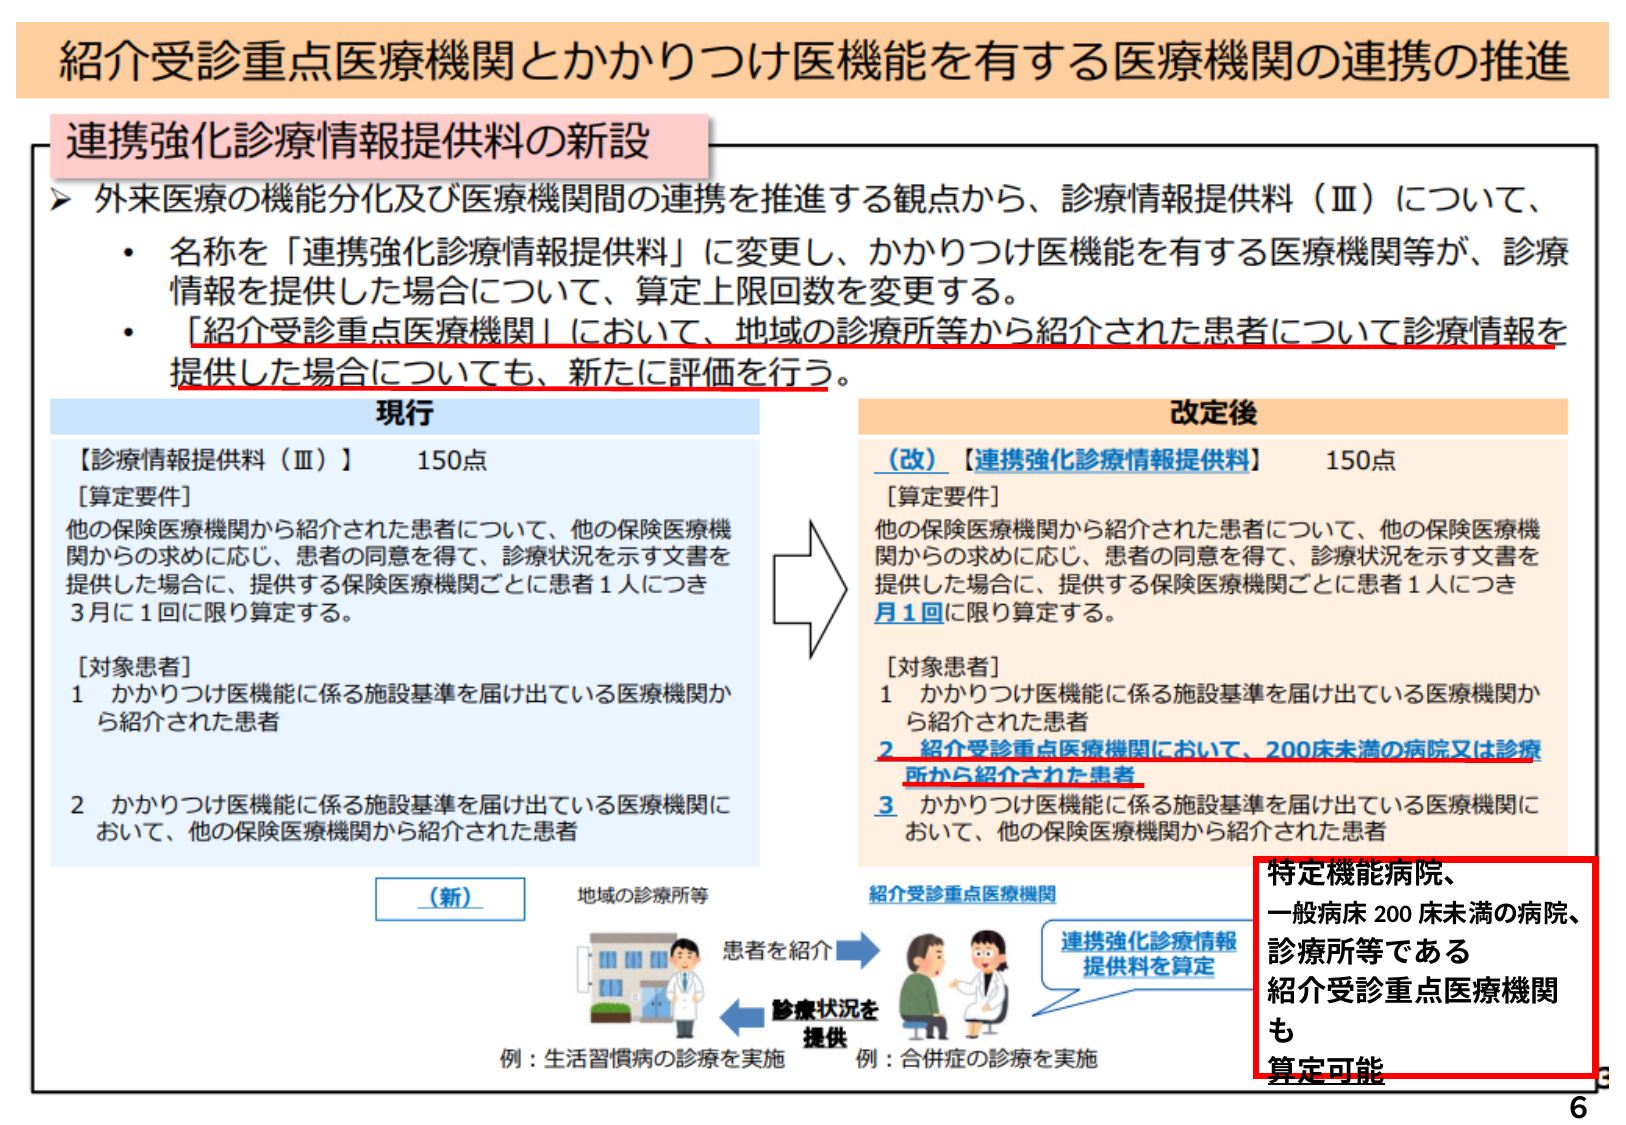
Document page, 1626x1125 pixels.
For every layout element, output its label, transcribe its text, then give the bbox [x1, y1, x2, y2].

slide_number ６ [1242, 1103, 1609, 1125]
picture [16, 22, 1609, 1103]
